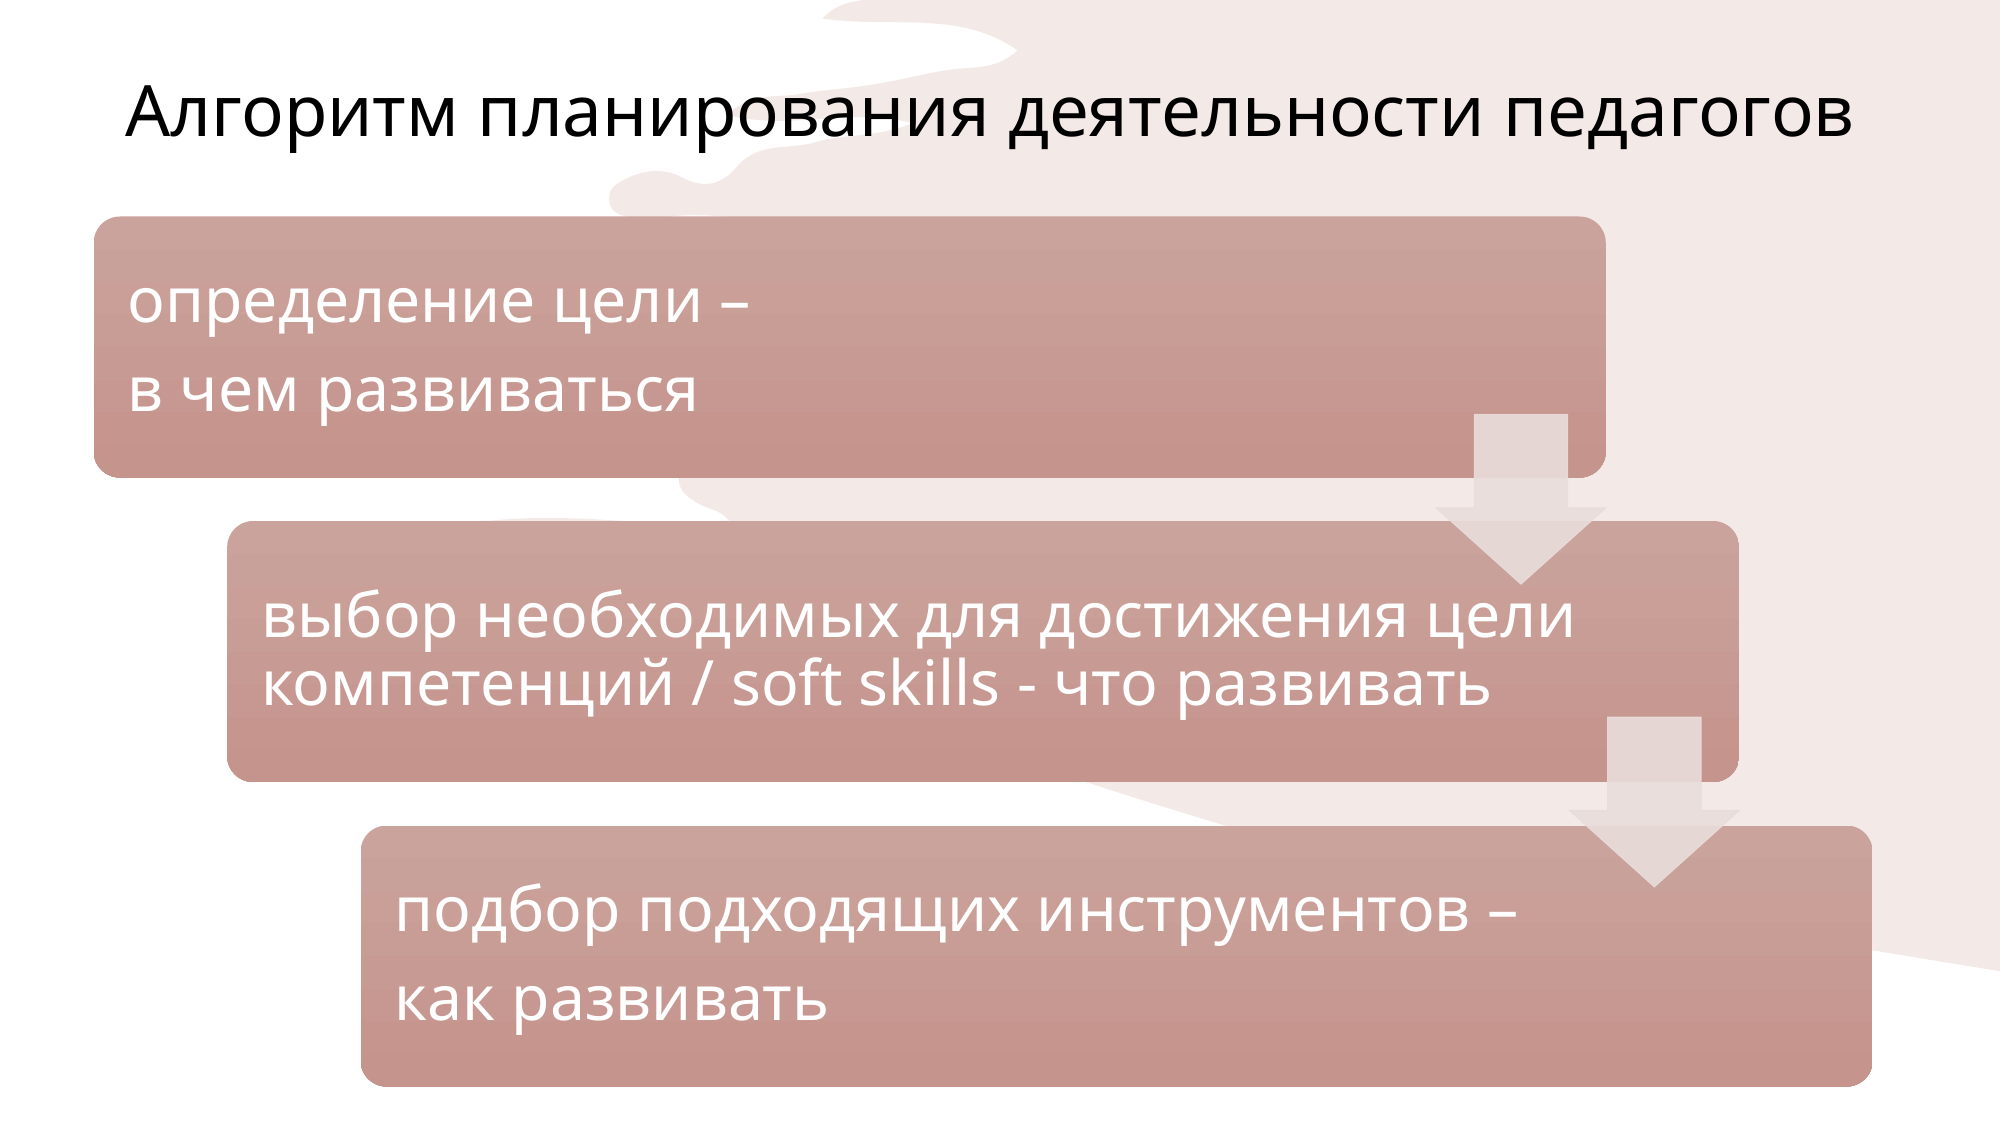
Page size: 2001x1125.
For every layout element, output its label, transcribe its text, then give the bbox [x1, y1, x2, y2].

text_box Алгоритм планирования деятельности педагогов [0, 57, 2000, 158]
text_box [93, 216, 1873, 1087]
